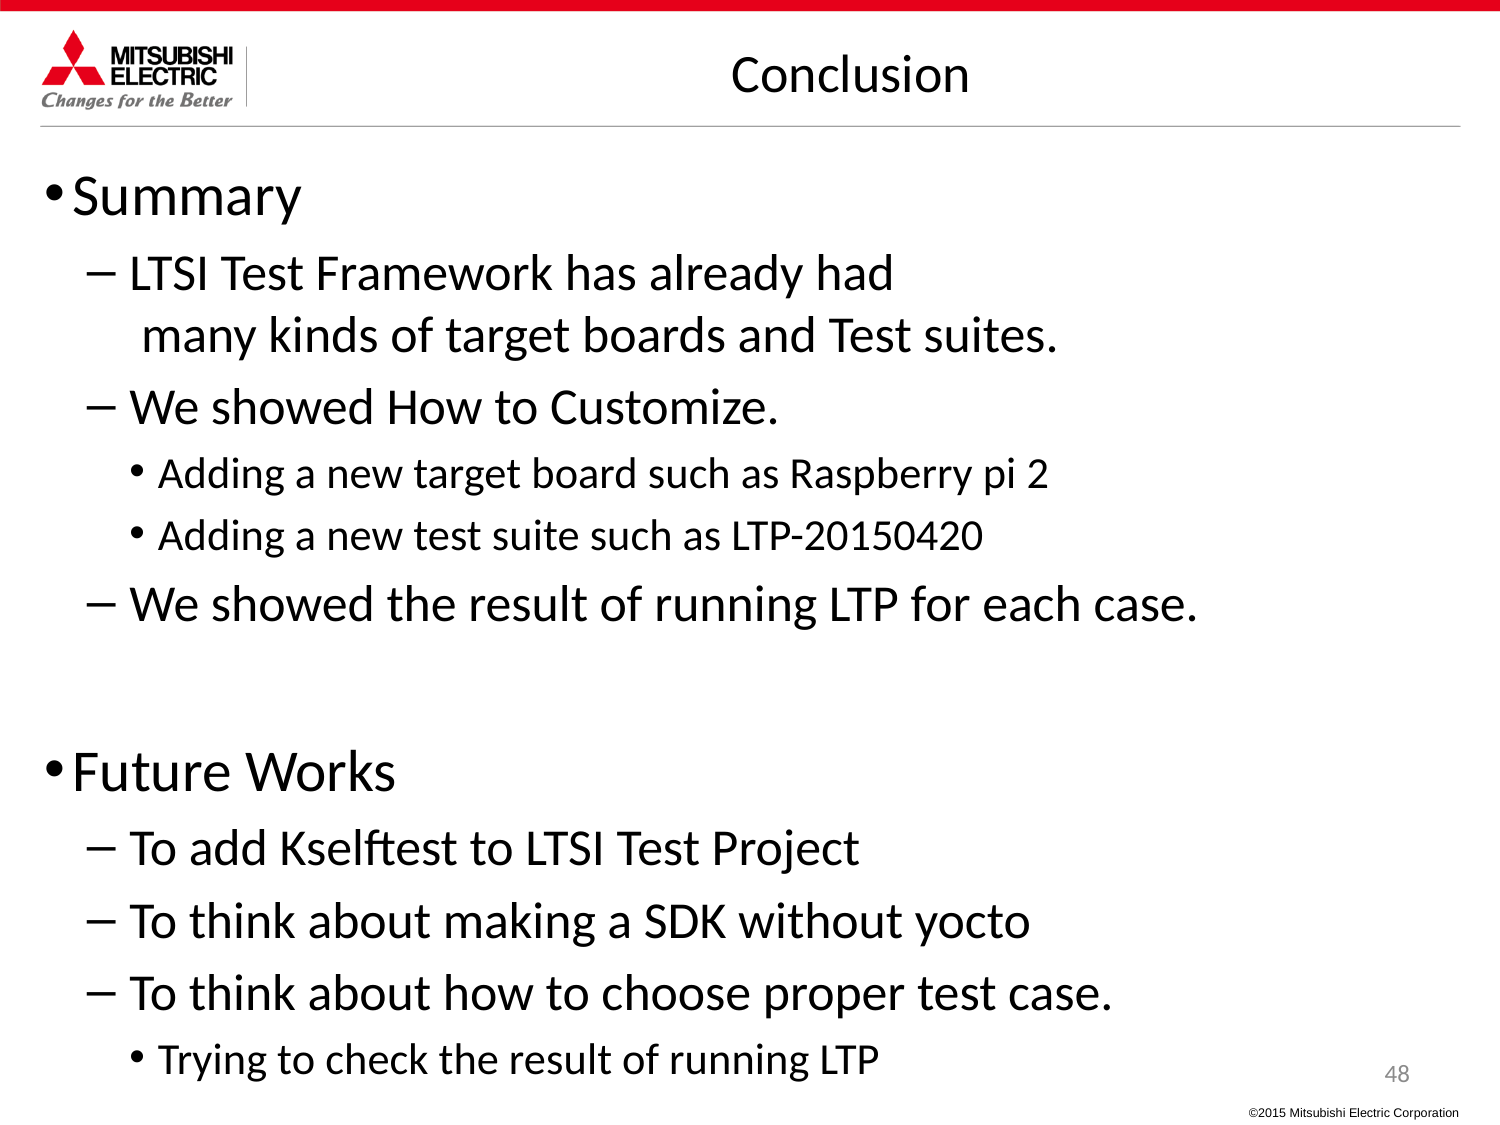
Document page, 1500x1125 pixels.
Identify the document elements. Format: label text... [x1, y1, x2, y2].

list Summary LTSI Test Framework has already had many kinds of target boards and Test suites. We showed How to Customize. Adding a new target board such as Raspberry pi 2 Adding a new test suite such as LTP-20150420 We showed the result of running LTP for each case. Future Works To add Kselftest to LTSI Test Project To think about making a SDK without yocto To think about how to choose proper test case. Trying to check the result of running LTP [29, 149, 1483, 1093]
slide_number 48 [1074, 1042, 1425, 1103]
title Conclusion [242, 30, 1461, 112]
picture [0, 0, 1500, 1125]
